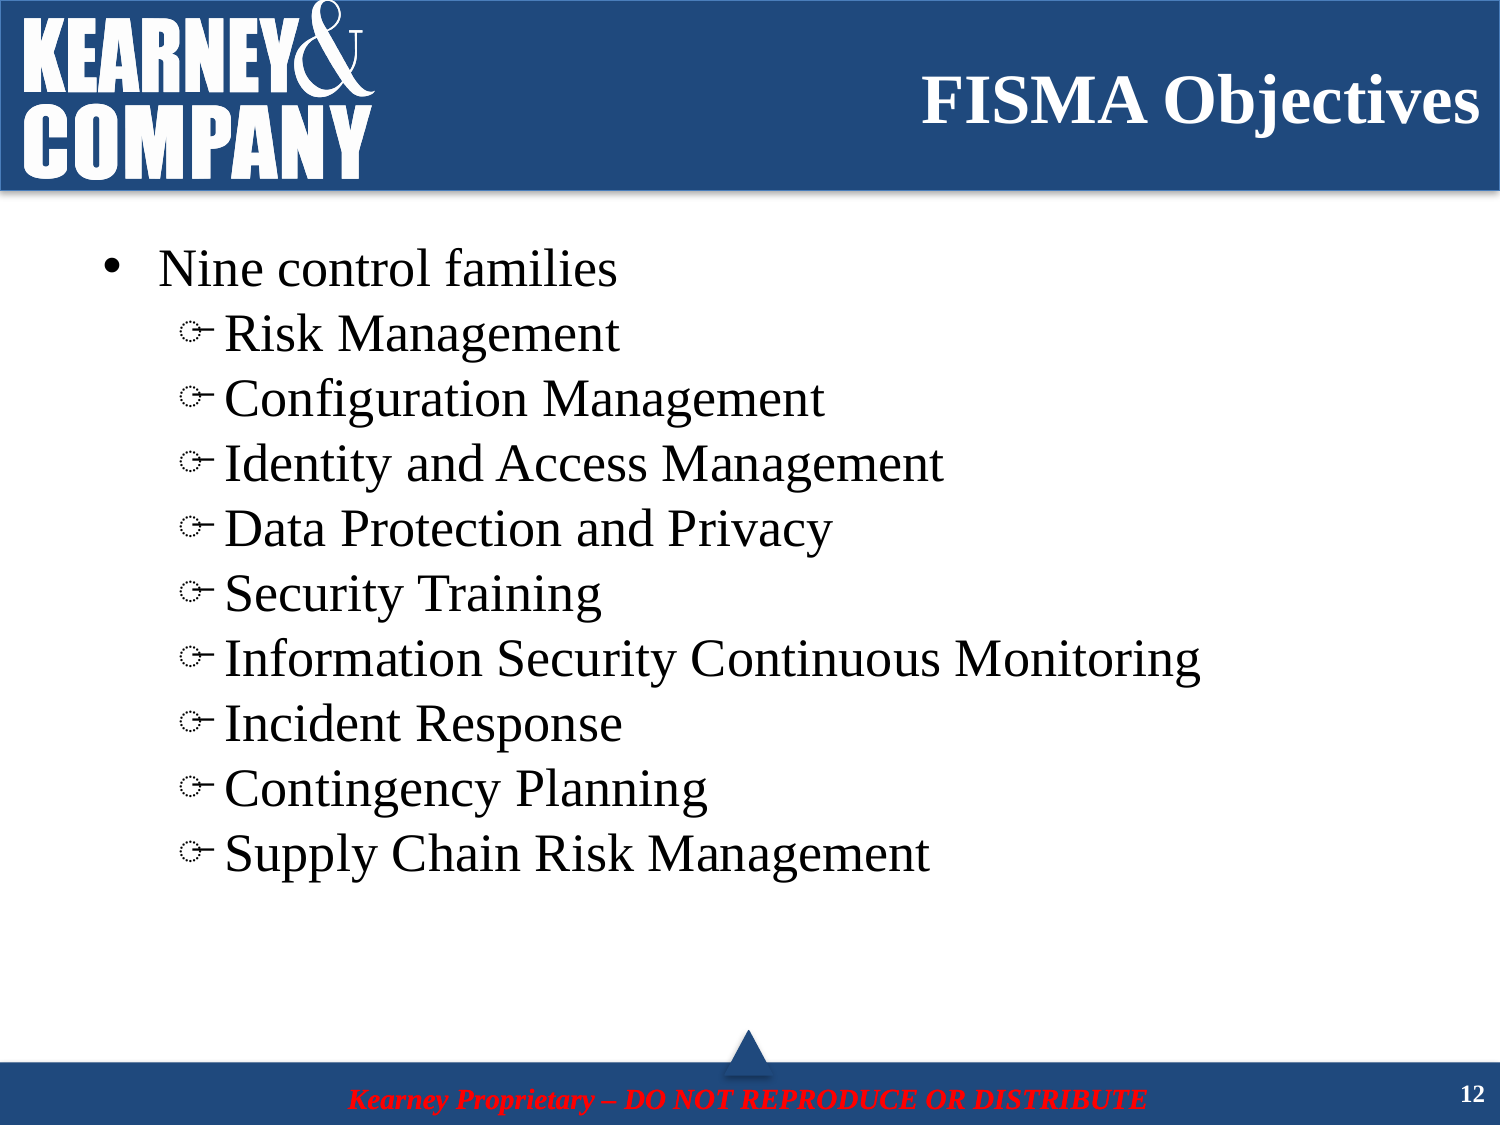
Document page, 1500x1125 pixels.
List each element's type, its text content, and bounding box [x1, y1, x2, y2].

list Nine control families Risk Management Configuration Management Identity and Access Management Data Protection and Privacy Security Training Information Security Continuous Monitoring Incident Response Contingency Planning Supply Chain Risk Management [87, 224, 1438, 1018]
picture [24, 0, 375, 180]
title FISMA Objectives [387, 1, 1497, 189]
slide_number 11 [1149, 1062, 1500, 1123]
